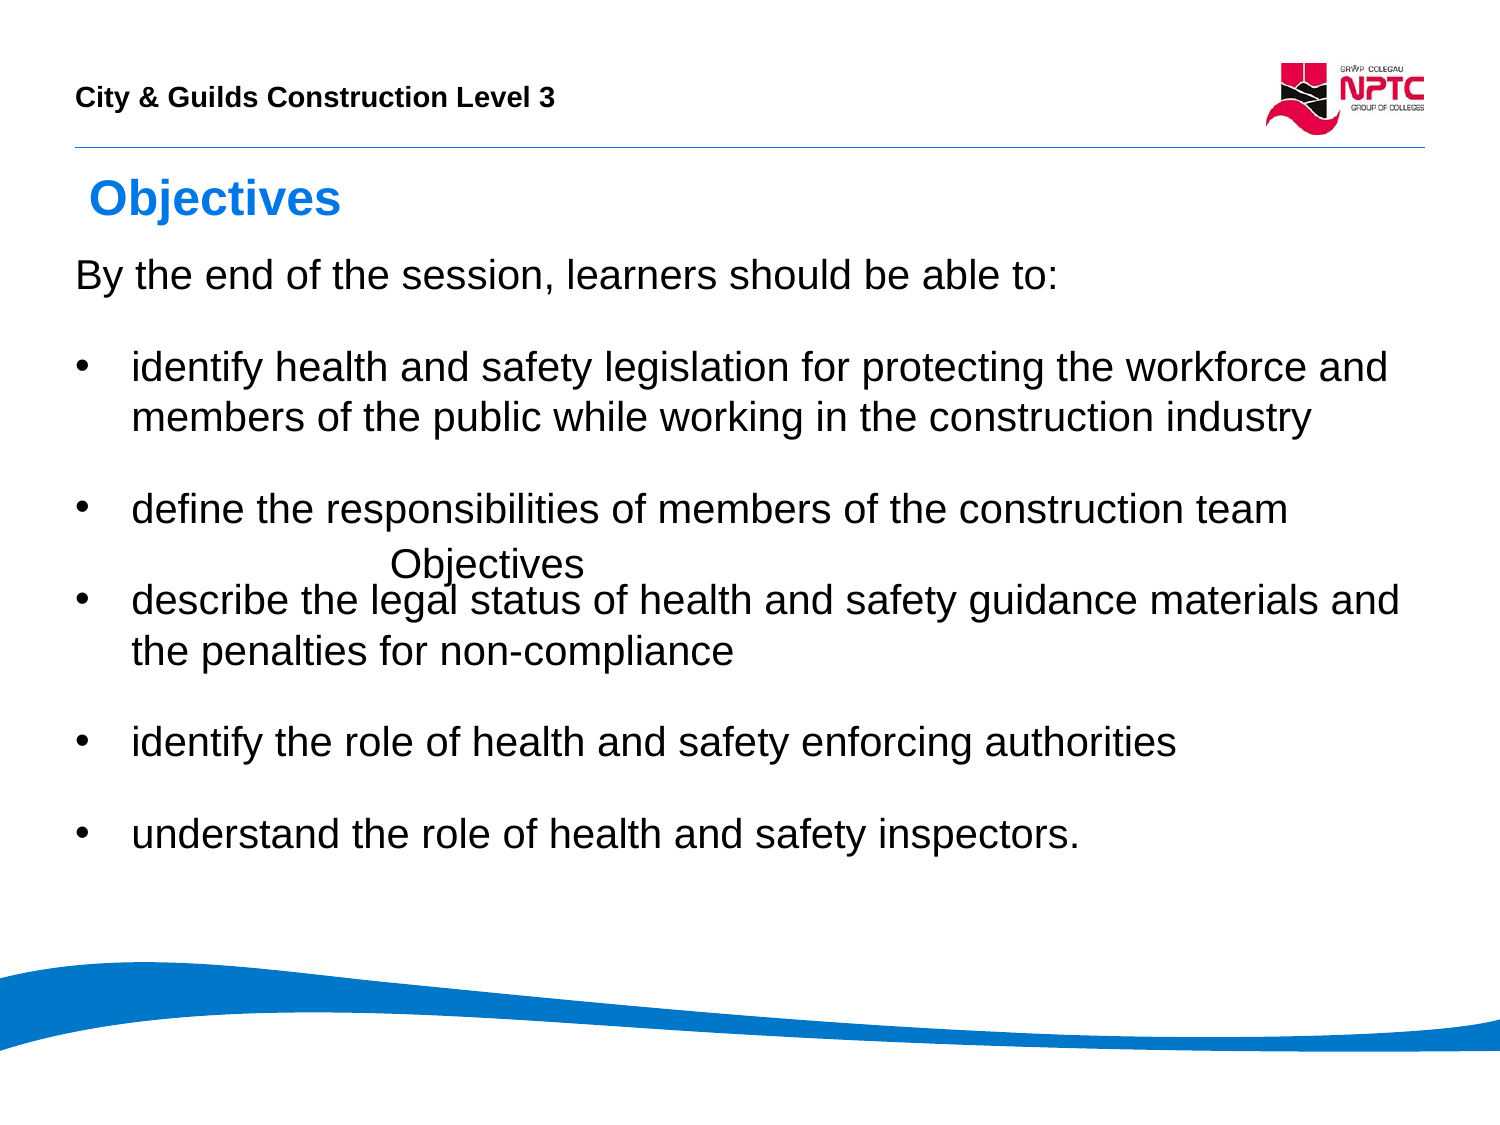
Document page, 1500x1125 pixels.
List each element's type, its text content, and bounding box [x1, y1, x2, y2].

title Objectives [74, 165, 1426, 229]
list By the end of the session, learners should be able to: identify health and safety legislation for protecting the workforce and members of the public while working in the construction industry define the responsibilities of members of the construction team describe the legal status of health and safety guidance materials and the penalties for non-compliance identify the role of health and safety enforcing authorities understand the role of health and safety inspectors. [74, 247, 1426, 946]
picture [1266, 63, 1424, 135]
text_box Objectives [374, 529, 1125, 595]
